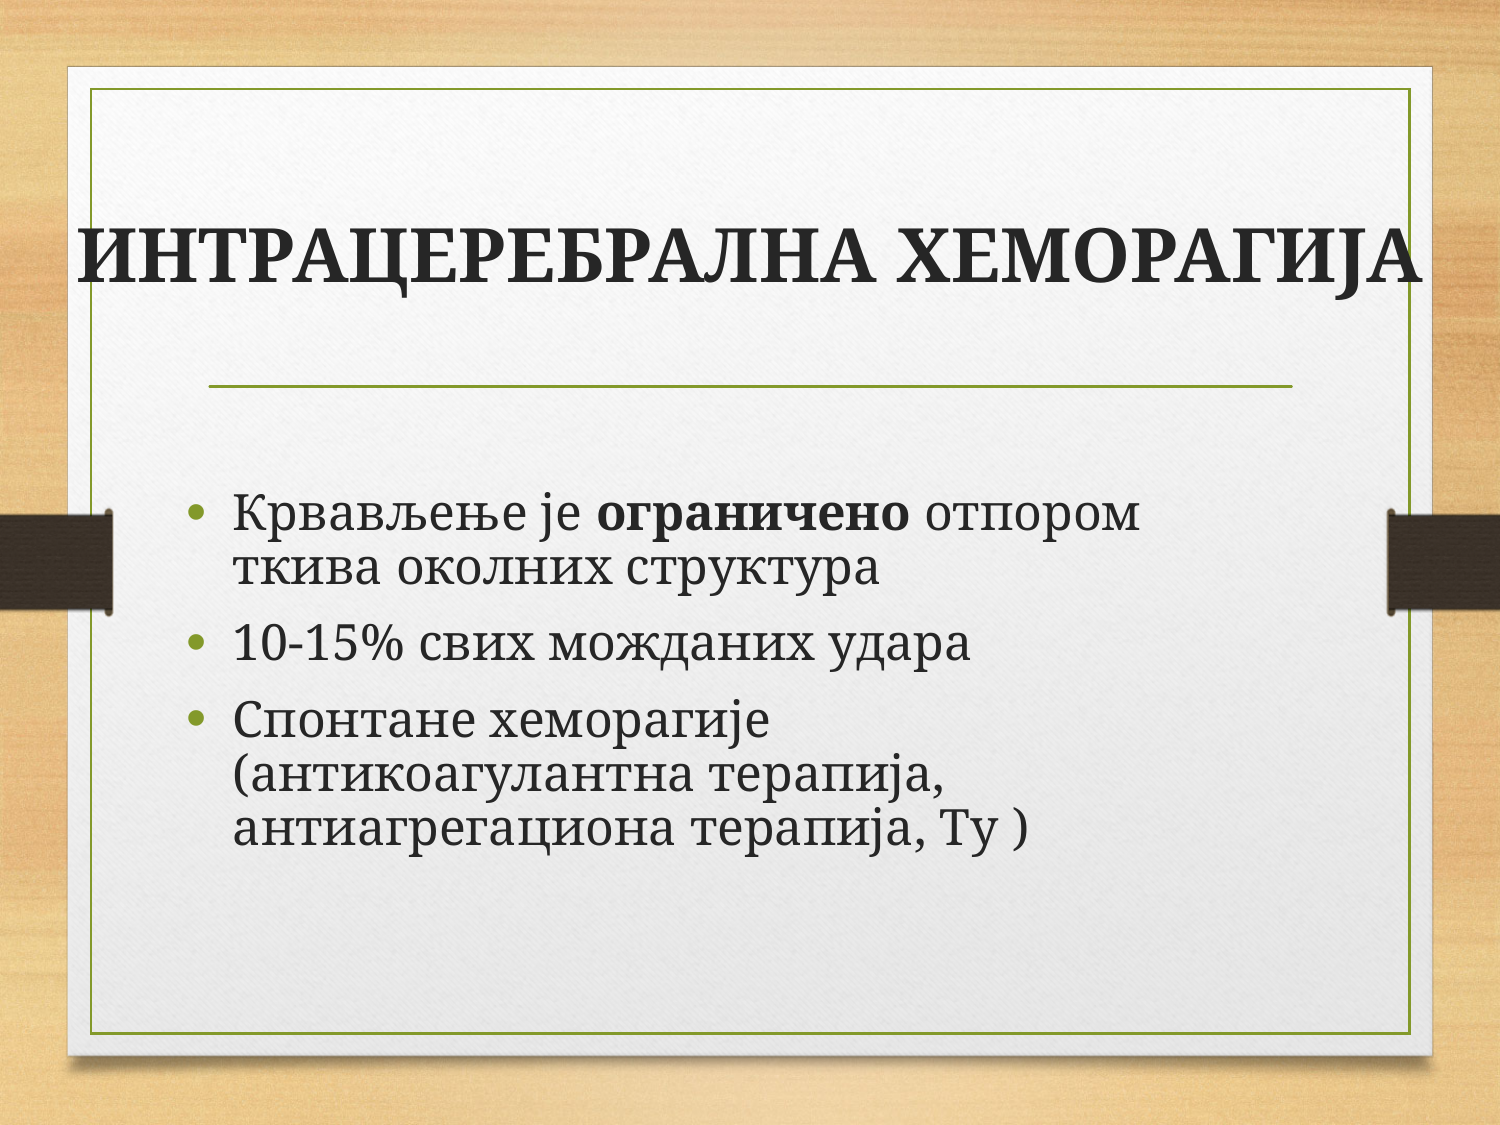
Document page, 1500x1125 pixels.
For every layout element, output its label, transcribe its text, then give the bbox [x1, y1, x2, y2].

title ИНТРАЦЕРЕБРАЛНА ХЕМОРАГИЈА [56, 172, 1444, 332]
list Крвављење је ограничено отпором ткива околних структура 10-15% свих можданих удара Спонтане хеморагије (антикоагулантна терапија, антиагрегациона терапија, Ту ) [171, 397, 1164, 1125]
picture [0, 0, 1500, 1125]
